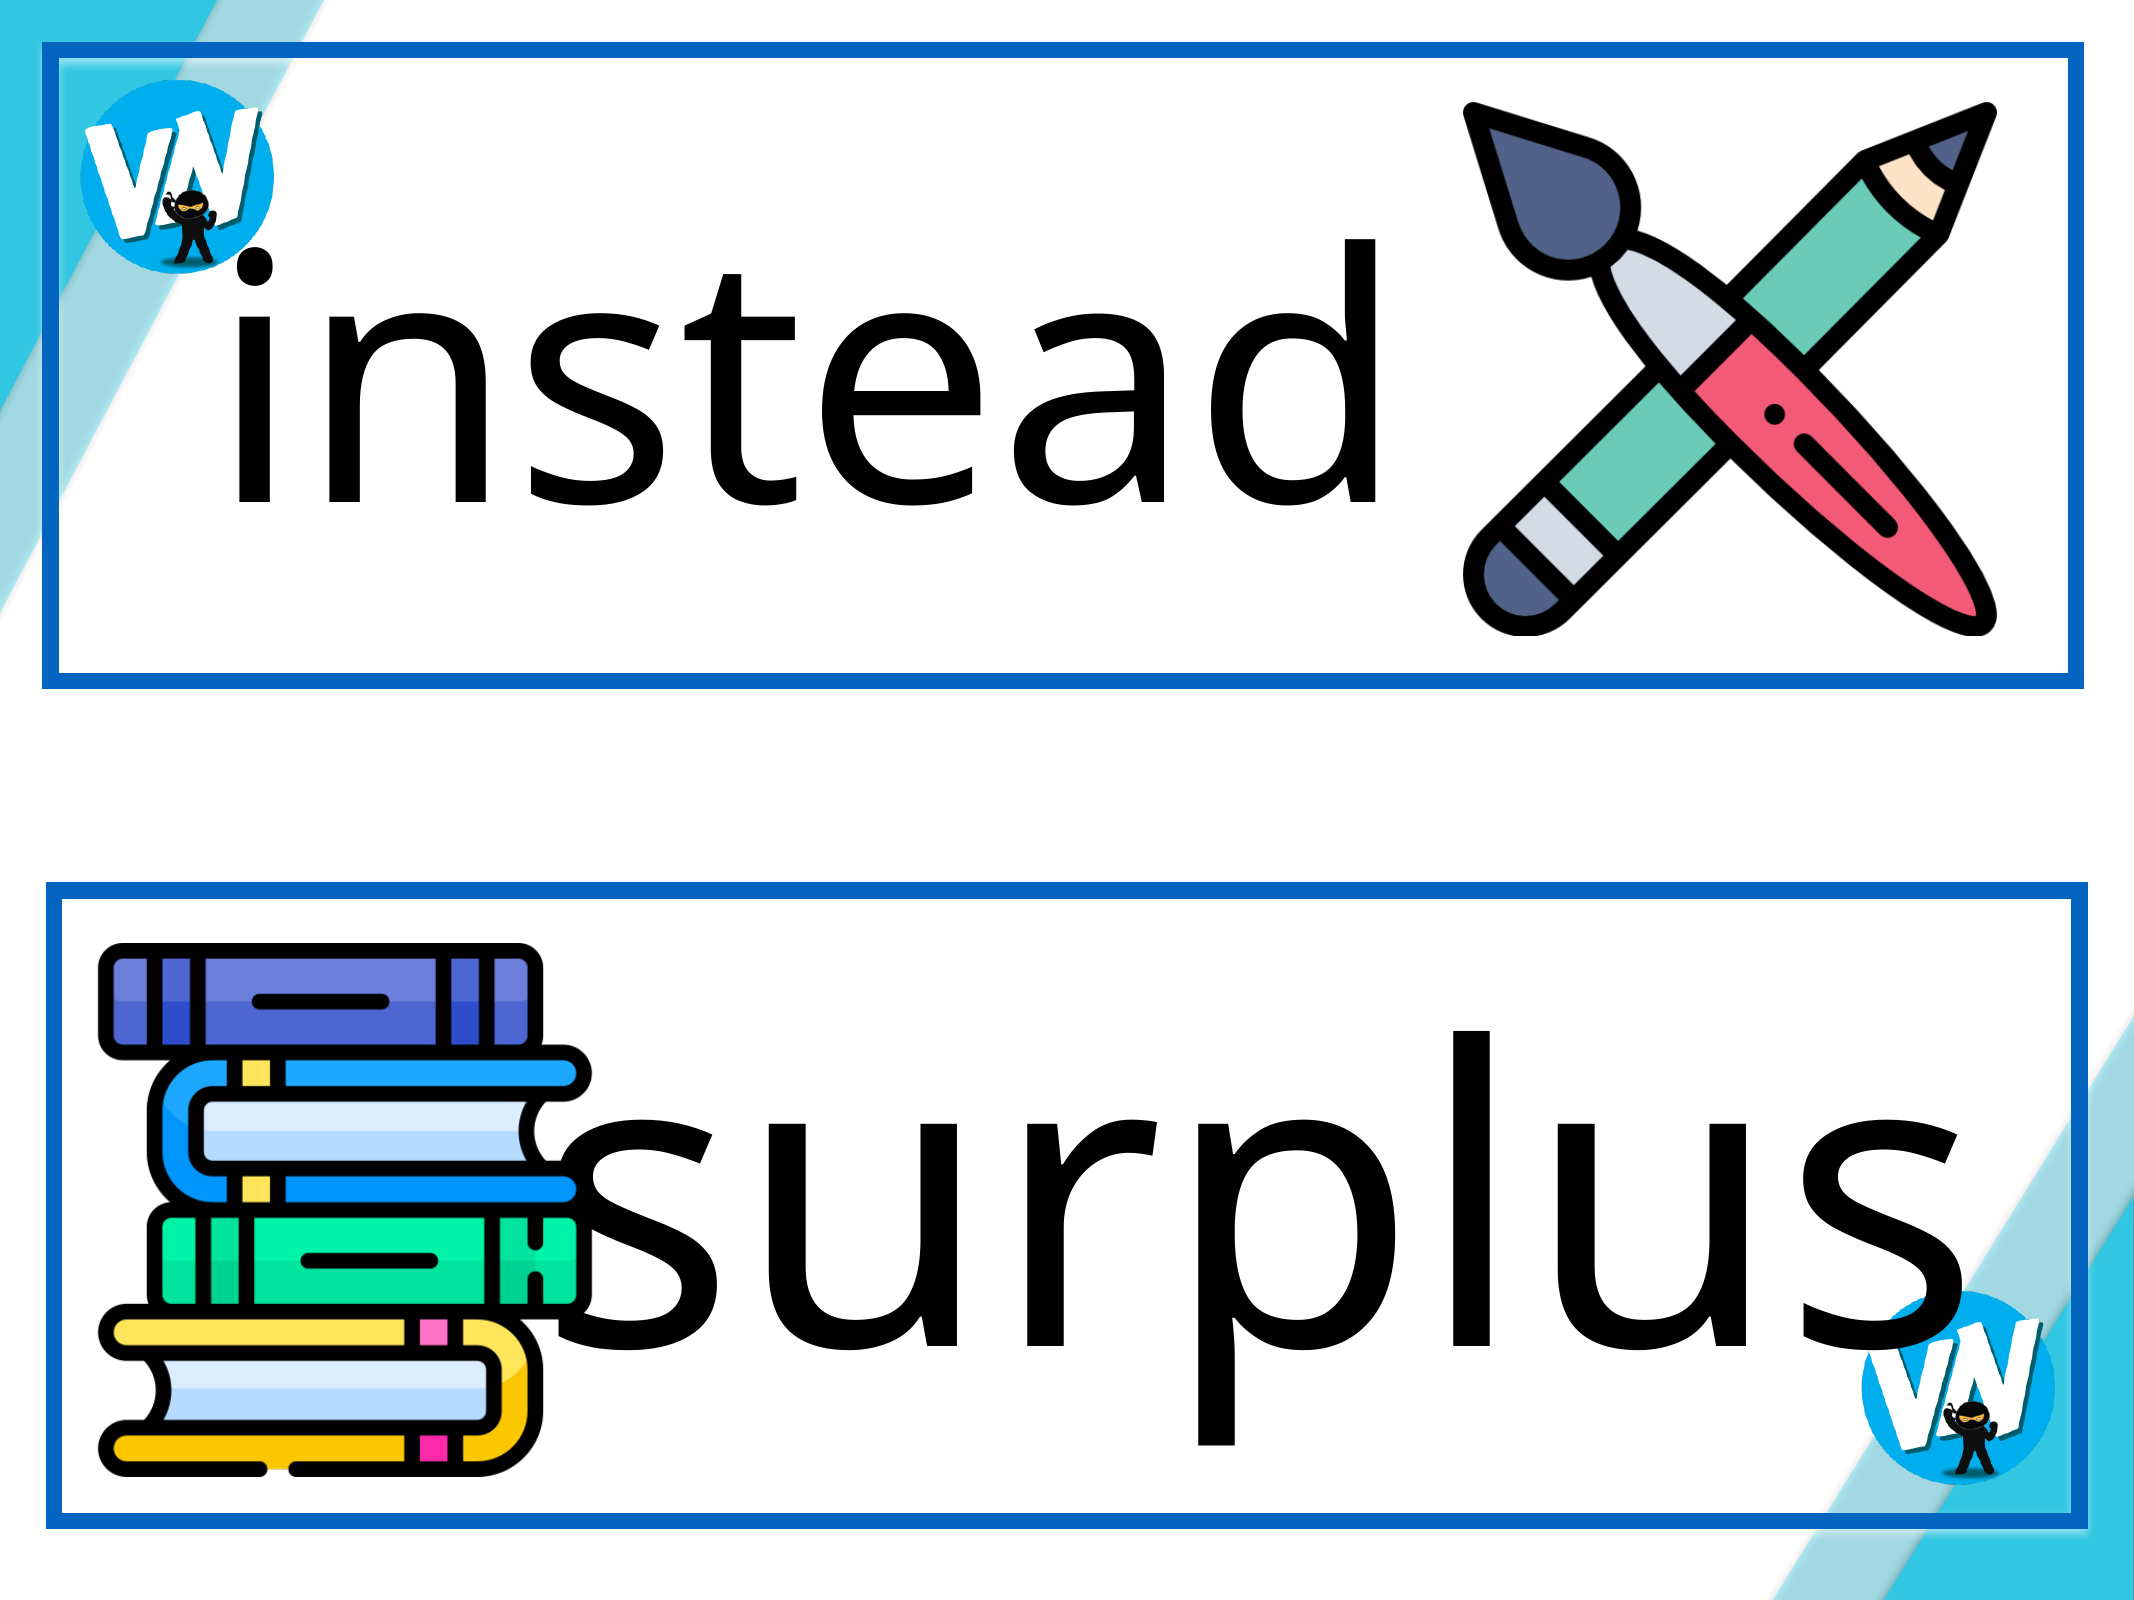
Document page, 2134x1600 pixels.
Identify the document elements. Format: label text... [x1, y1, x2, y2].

picture [57, 77, 299, 278]
text_box [92, 890, 1956, 936]
text_box instead [92, 148, 1458, 580]
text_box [1963, 235, 2134, 1600]
picture [78, 943, 613, 1478]
picture [1463, 101, 1998, 636]
text_box [92, 50, 2076, 227]
text_box surplus [451, 923, 1956, 1439]
text_box [92, 580, 1956, 681]
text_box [0, 0, 81, 1544]
picture [1837, 1288, 2080, 1488]
text_box [92, 1439, 1956, 1522]
